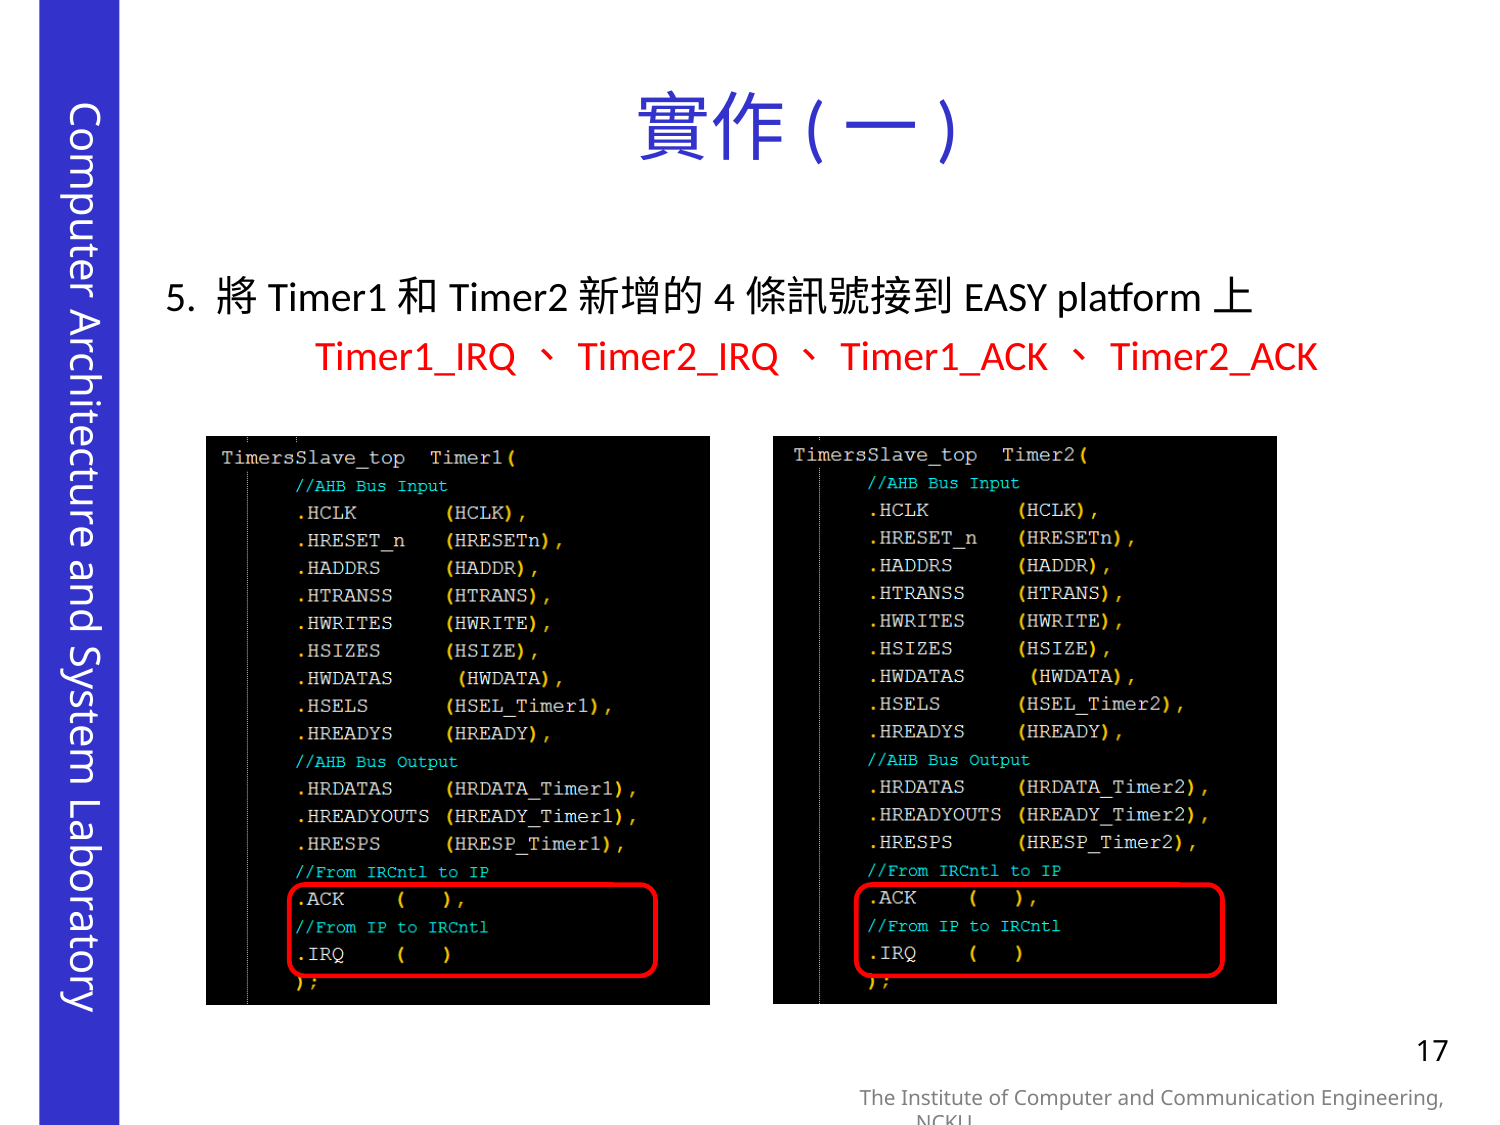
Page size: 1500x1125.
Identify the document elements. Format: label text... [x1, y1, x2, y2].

list 5. 將Timer1和Timer2新增的4條訊號接到EASY platform上 Timer1_IRQ、Timer2_IRQ、Timer1_ACK、Timer2_ACK [74, 262, 1426, 1012]
picture [773, 436, 1278, 1004]
slide_number 17 [1151, 1024, 1465, 1101]
picture [206, 436, 711, 1006]
title 實作(一) [135, 30, 1460, 219]
